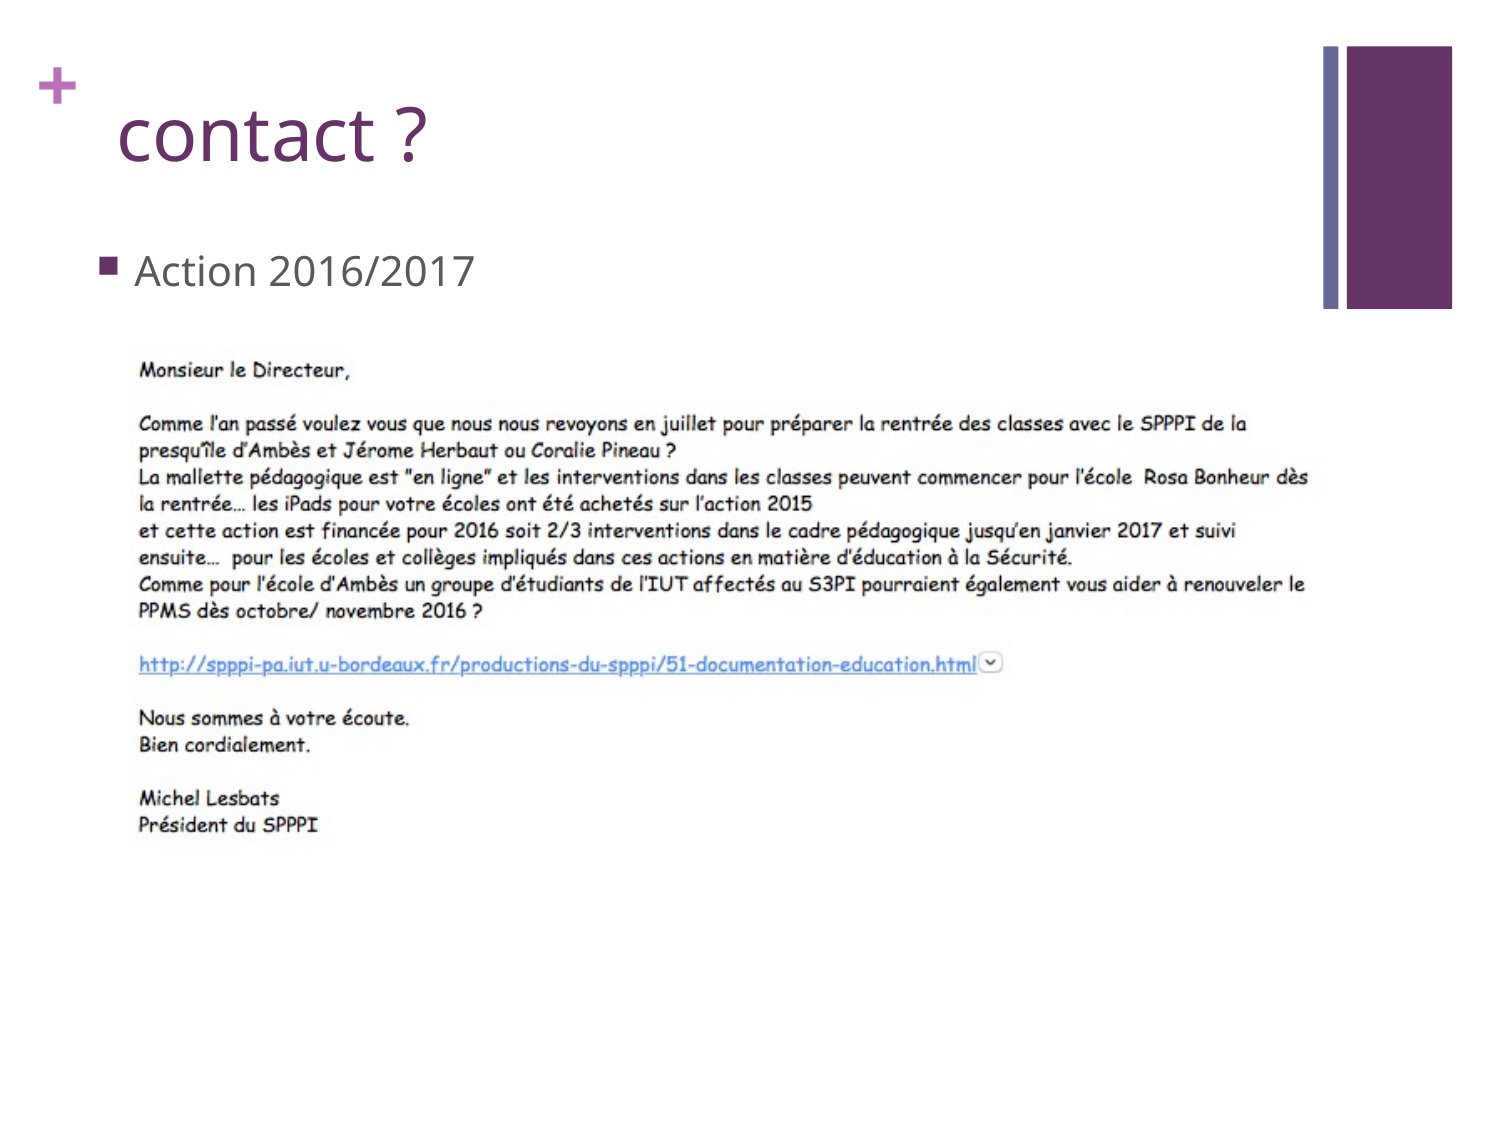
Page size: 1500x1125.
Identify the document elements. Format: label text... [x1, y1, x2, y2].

picture [129, 347, 1327, 860]
list Action 2016/2017 [81, 237, 1479, 1125]
title contact ? [81, 79, 1322, 237]
